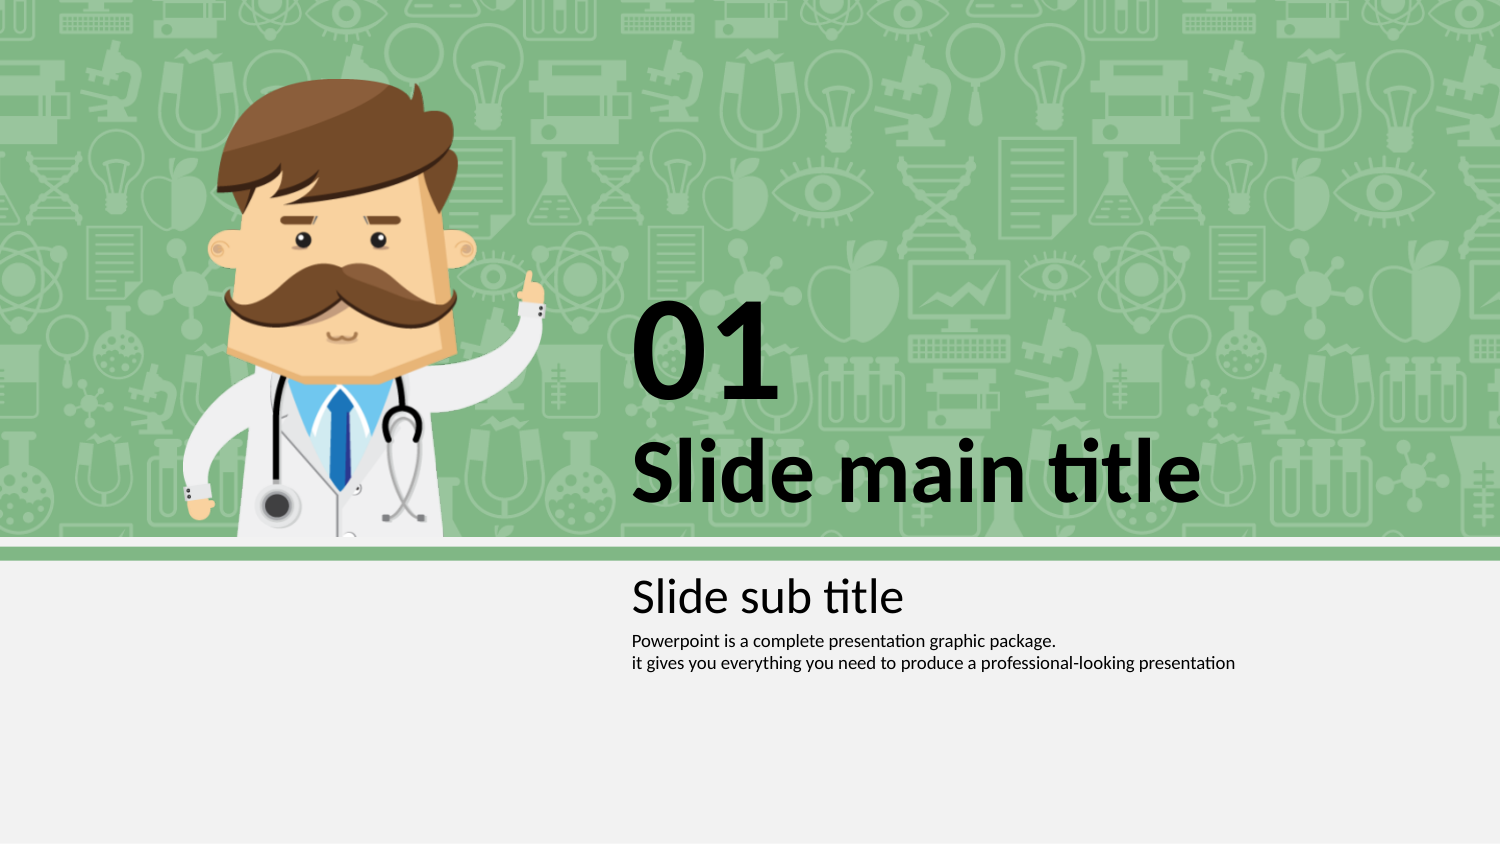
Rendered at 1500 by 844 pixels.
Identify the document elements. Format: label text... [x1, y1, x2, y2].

list Slide main title [631, 431, 1471, 520]
list 01 [631, 284, 1471, 423]
list Slide sub title [631, 575, 1471, 639]
picture [0, 0, 1500, 537]
text_box Powerpoint is a complete presentation graphic package. it gives you everything you need to produce a professional-looking presentation [631, 628, 1274, 674]
